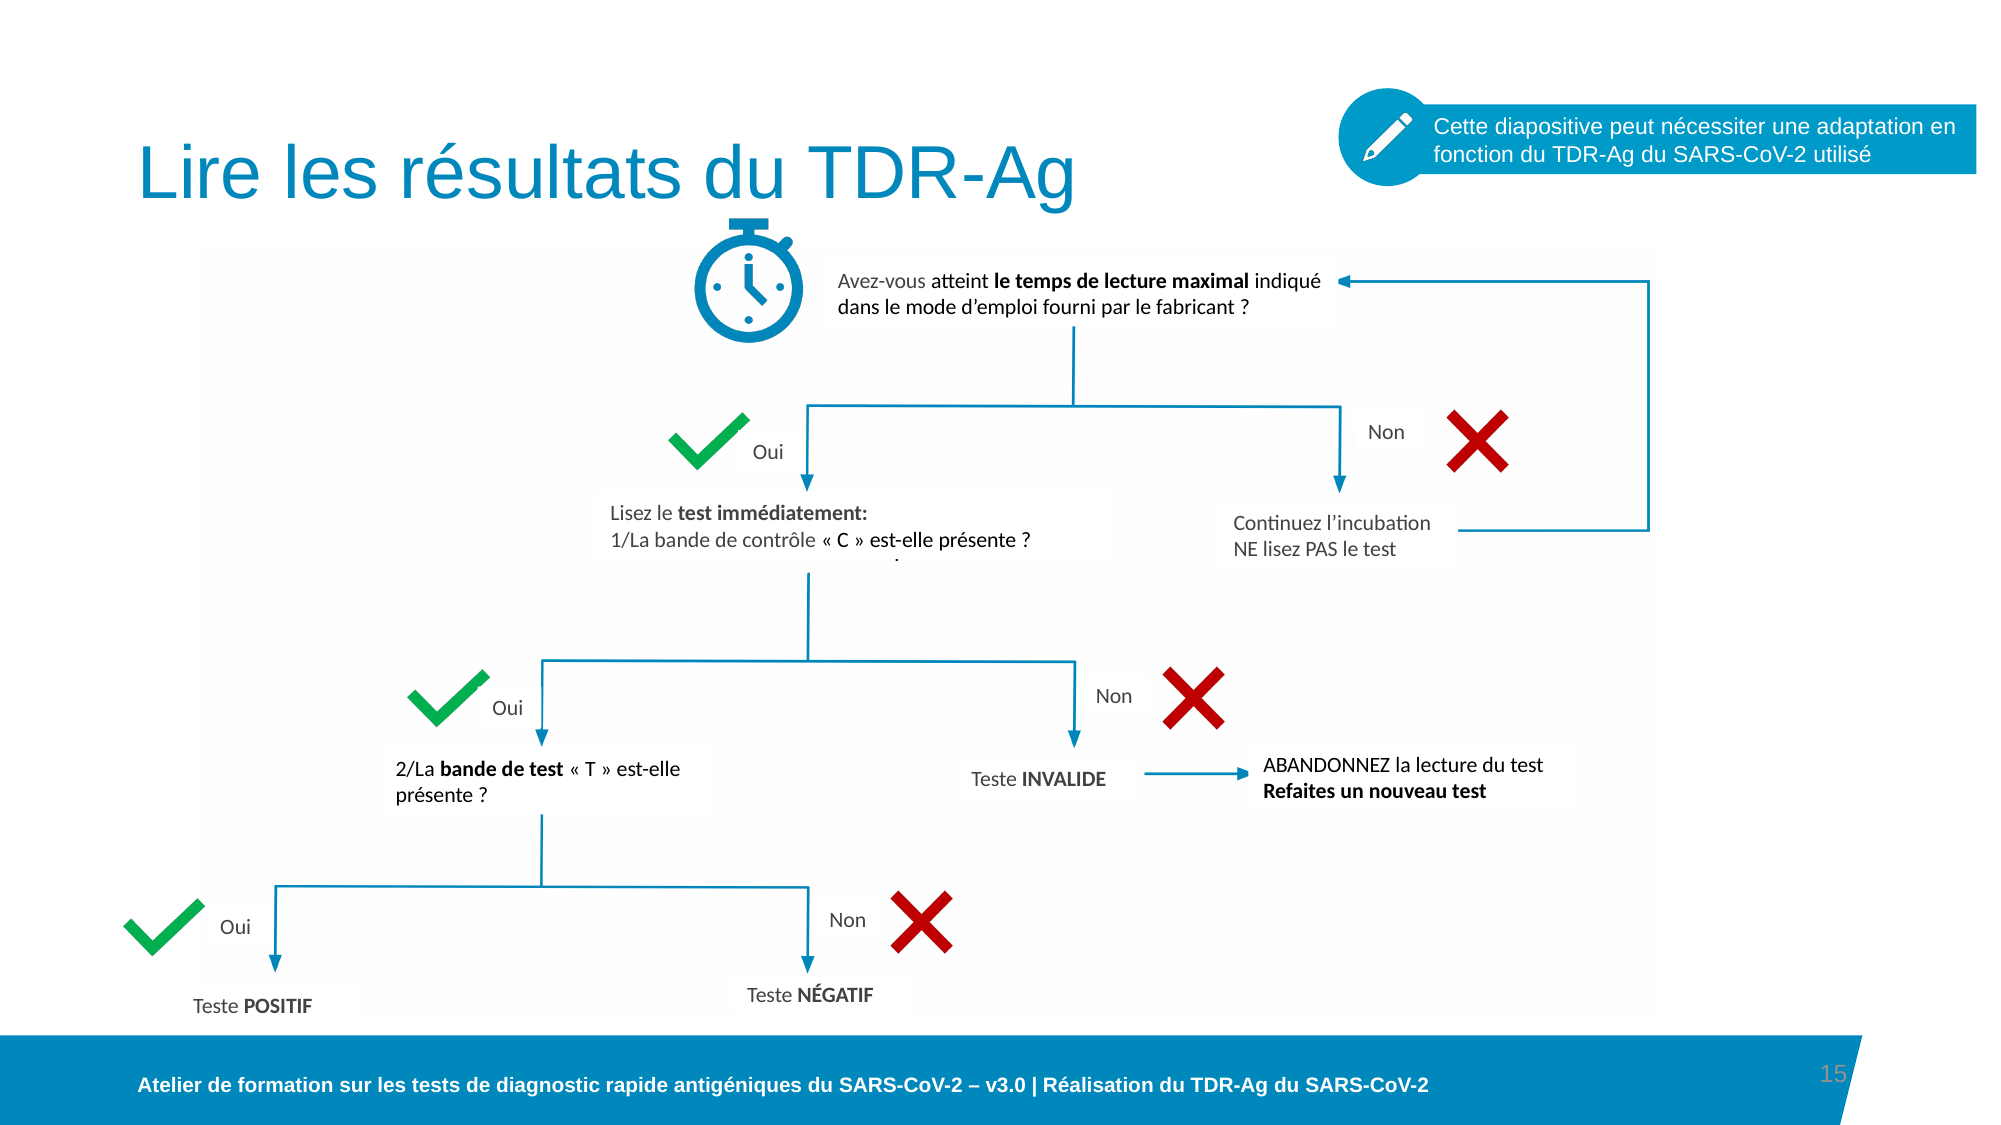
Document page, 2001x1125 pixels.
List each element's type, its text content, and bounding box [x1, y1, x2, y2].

title Lire les résultats du TDR-Ag [137, 59, 1863, 215]
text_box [1338, 88, 1977, 187]
footer Atelier de formation sur les tests de diagnostic rapide antigéniques du SARS-CoV-2 – v3.0 | Réalisation du TDR-Ag du SARS-CoV-2 [137, 1042, 1468, 1125]
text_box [122, 205, 1658, 1027]
slide_number 15 [1468, 1042, 1863, 1103]
